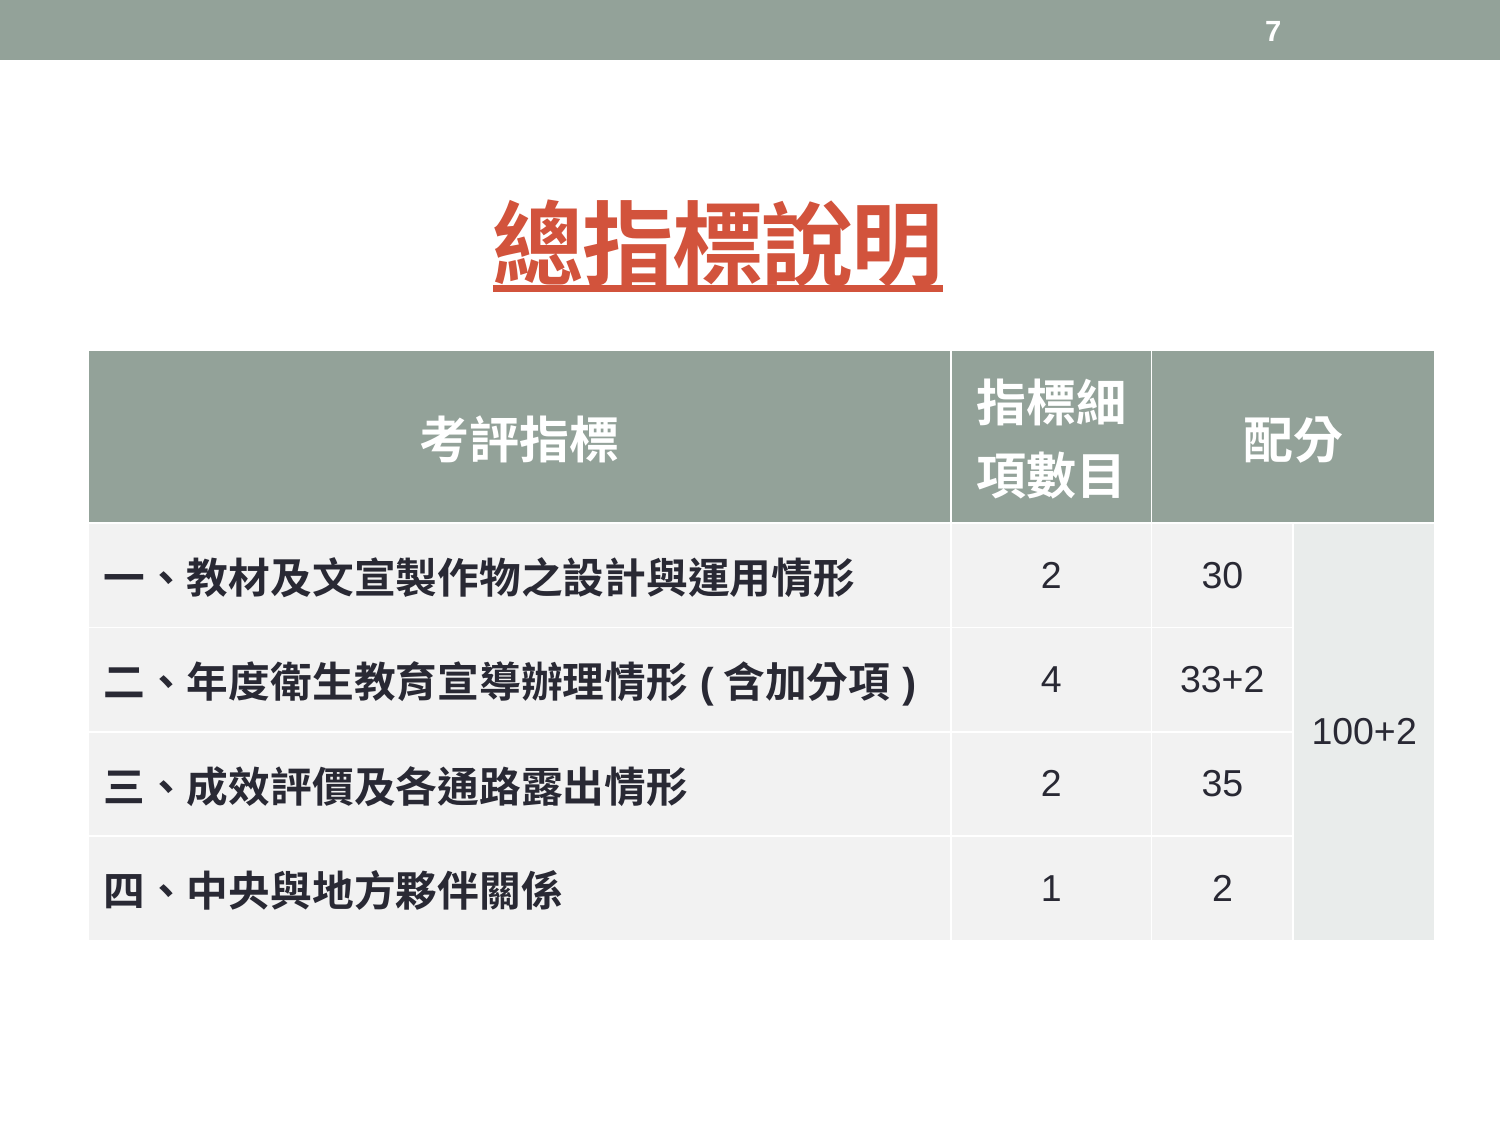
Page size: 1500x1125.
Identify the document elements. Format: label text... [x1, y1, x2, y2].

title 總指標說明 [324, 160, 1093, 324]
table_cell 2 [952, 733, 1151, 835]
table_header 指標細項數目 [952, 351, 1151, 522]
table_cell 30 [1152, 524, 1292, 627]
table_cell 四、中央與地方夥伴關係 [89, 837, 950, 940]
table_cell 2 [952, 524, 1151, 627]
table_cell 100+2 [1294, 524, 1434, 940]
table_cell 4 [952, 628, 1151, 731]
table_cell 三、成效評價及各通路露出情形 [89, 733, 950, 835]
table_cell 33+2 [1152, 628, 1292, 731]
table_header 配分 [1152, 351, 1434, 522]
table_cell 二、年度衛生教育宣導辦理情形(含加分項) [89, 628, 950, 731]
table_cell 1 [952, 837, 1151, 940]
table_header 考評指標 [89, 351, 950, 522]
table_cell 2 [1152, 837, 1292, 940]
table_cell 一、教材及文宣製作物之設計與運用情形 [89, 524, 950, 627]
slide_number 7 [1250, 3, 1425, 57]
table_cell 35 [1152, 733, 1292, 835]
